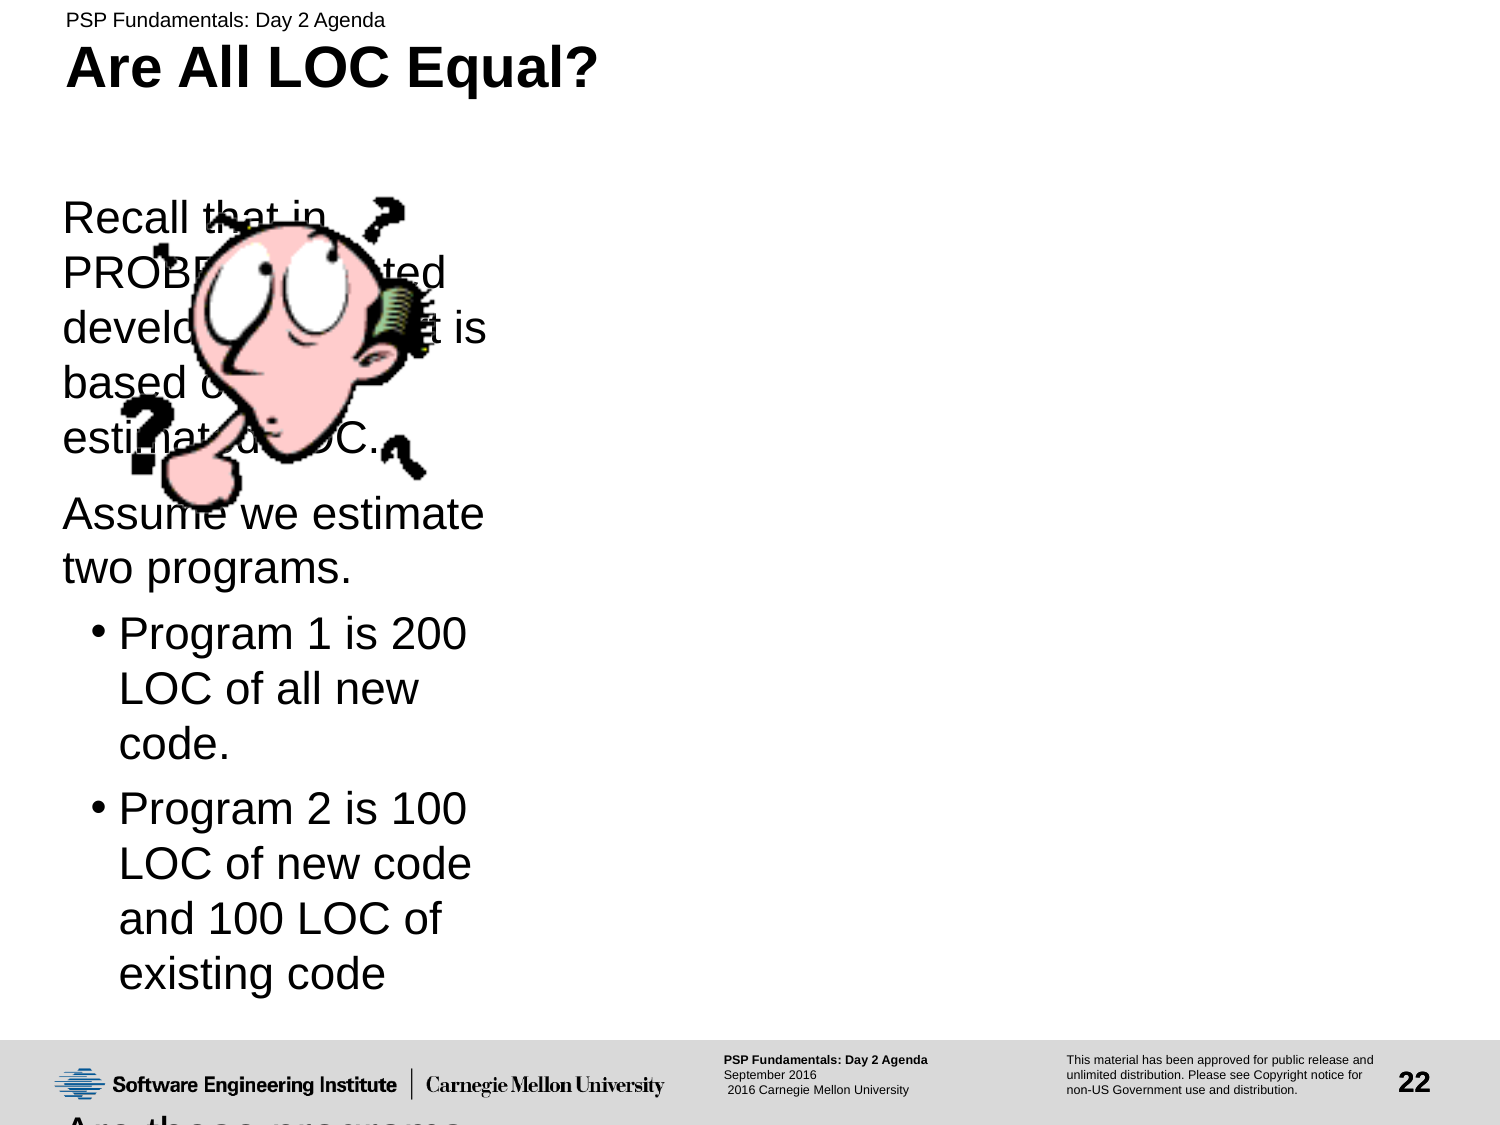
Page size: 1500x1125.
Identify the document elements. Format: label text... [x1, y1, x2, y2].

title Are All LOC Equal? [65, 37, 1430, 148]
picture [105, 184, 452, 530]
list Recall that in PROBE, estimated development effort is based on the estimated LOC. Assume we estimate two programs. Program 1 is 200 LOC of all new code. Program 2 is 100 LOC of new code and 100 LOC of existing code Are these programs likely to take the same effort to develop? [62, 187, 507, 1000]
picture [46, 1061, 673, 1104]
